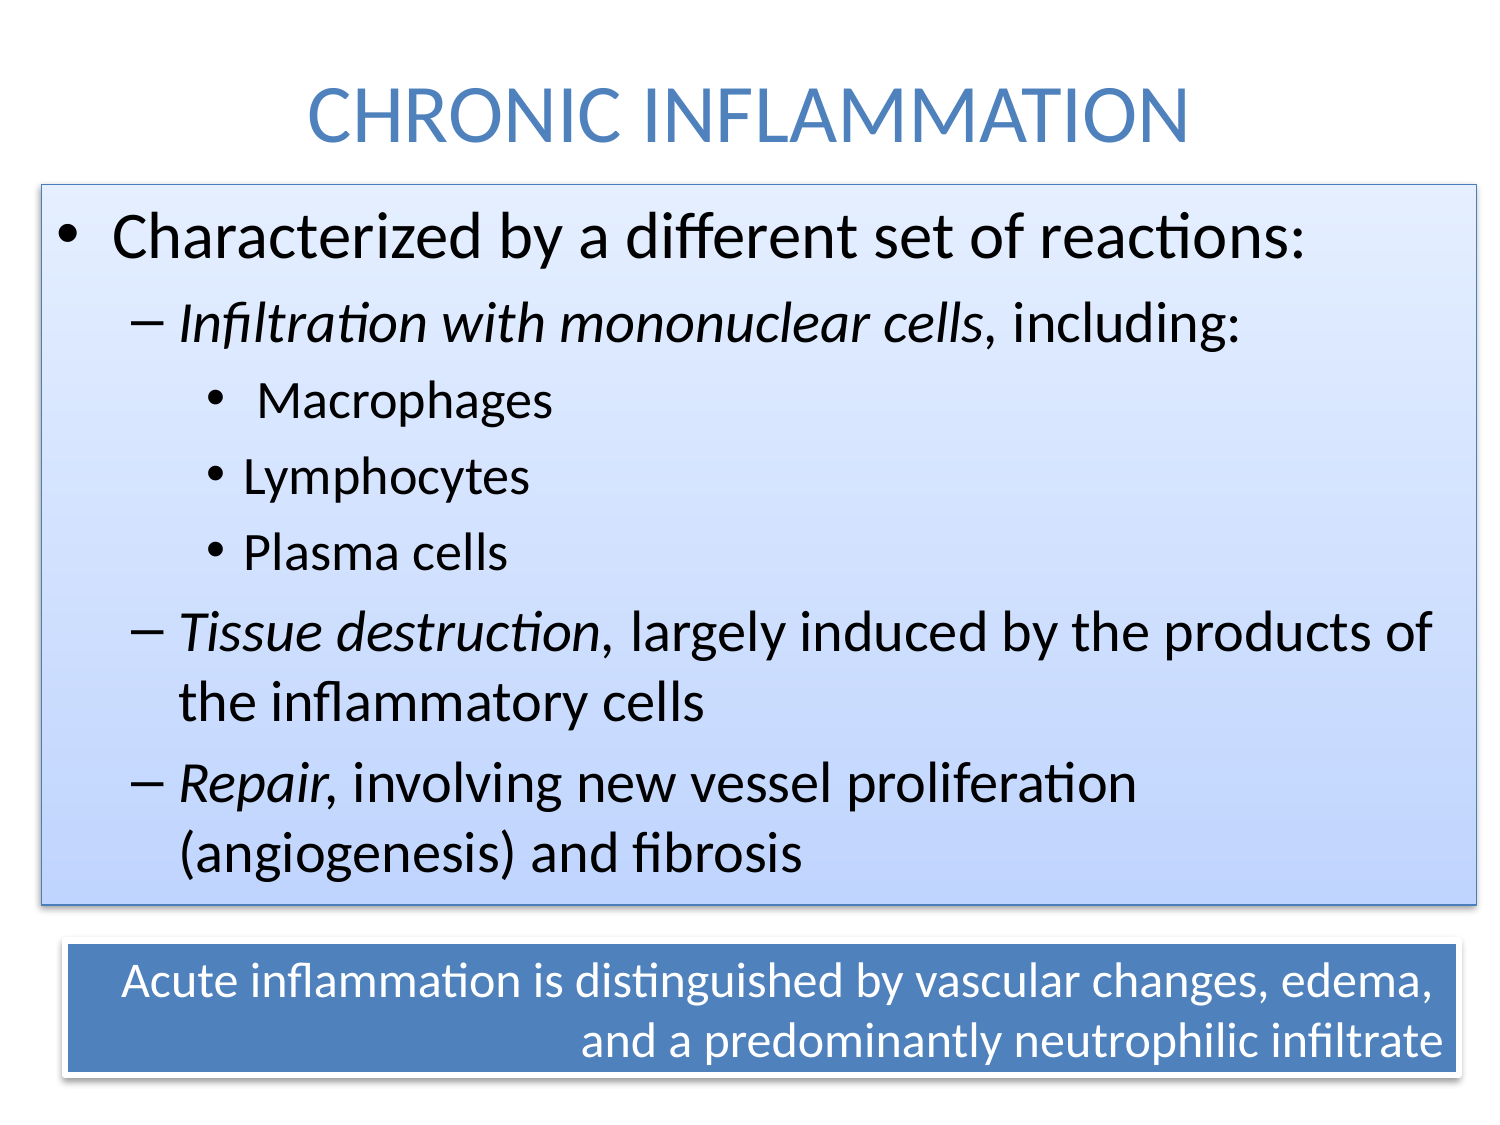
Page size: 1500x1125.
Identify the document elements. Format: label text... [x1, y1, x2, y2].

list Characterized by a different set of reactions: Infiltration with mononuclear cells, including: Macrophages Lymphocytes Plasma cells Tissue destruction, largely induced by the products of the inflammatory cells Repair, involving new vessel proliferation (angiogenesis) and fibrosis [41, 184, 1477, 906]
text_box Acute inflammation is distinguished by vascular changes, edema, and a predominantly neutrophilic infiltrate [62, 937, 1462, 1078]
title CHRONIC INFLAMMATION [75, 45, 1425, 173]
